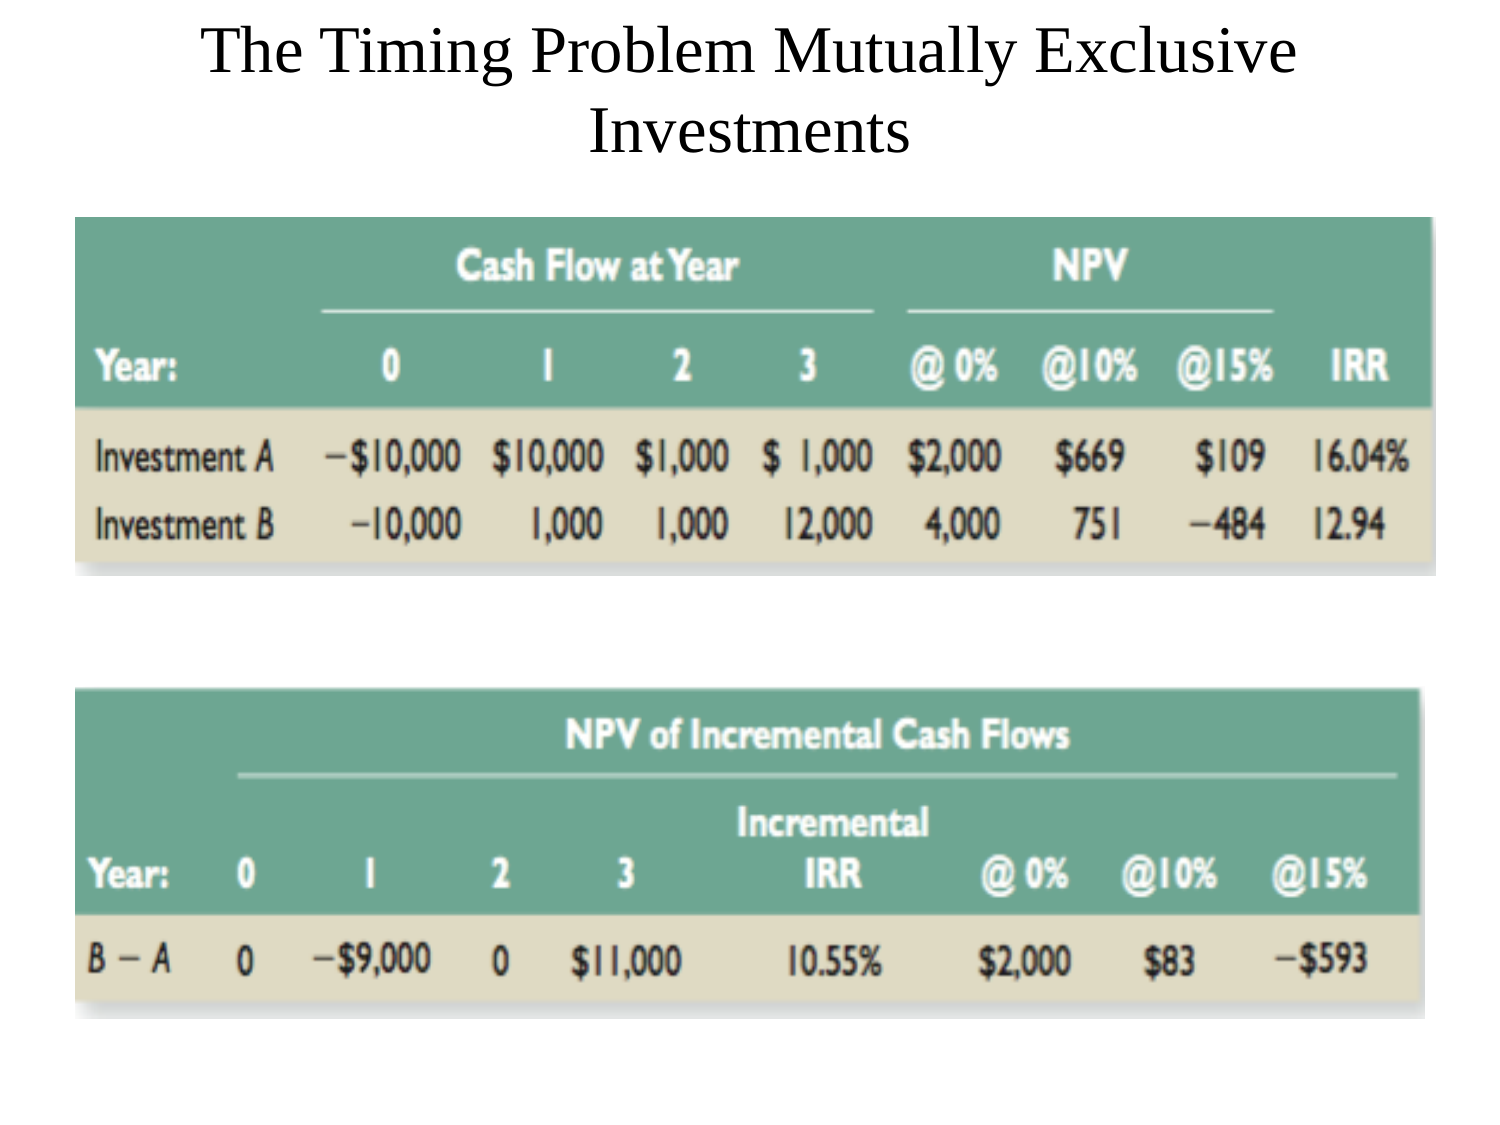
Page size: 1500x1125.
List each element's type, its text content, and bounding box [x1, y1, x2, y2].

title The Timing Problem Mutually Exclusive Investments [75, 28, 1425, 142]
picture [74, 686, 1426, 1019]
picture [74, 216, 1437, 577]
